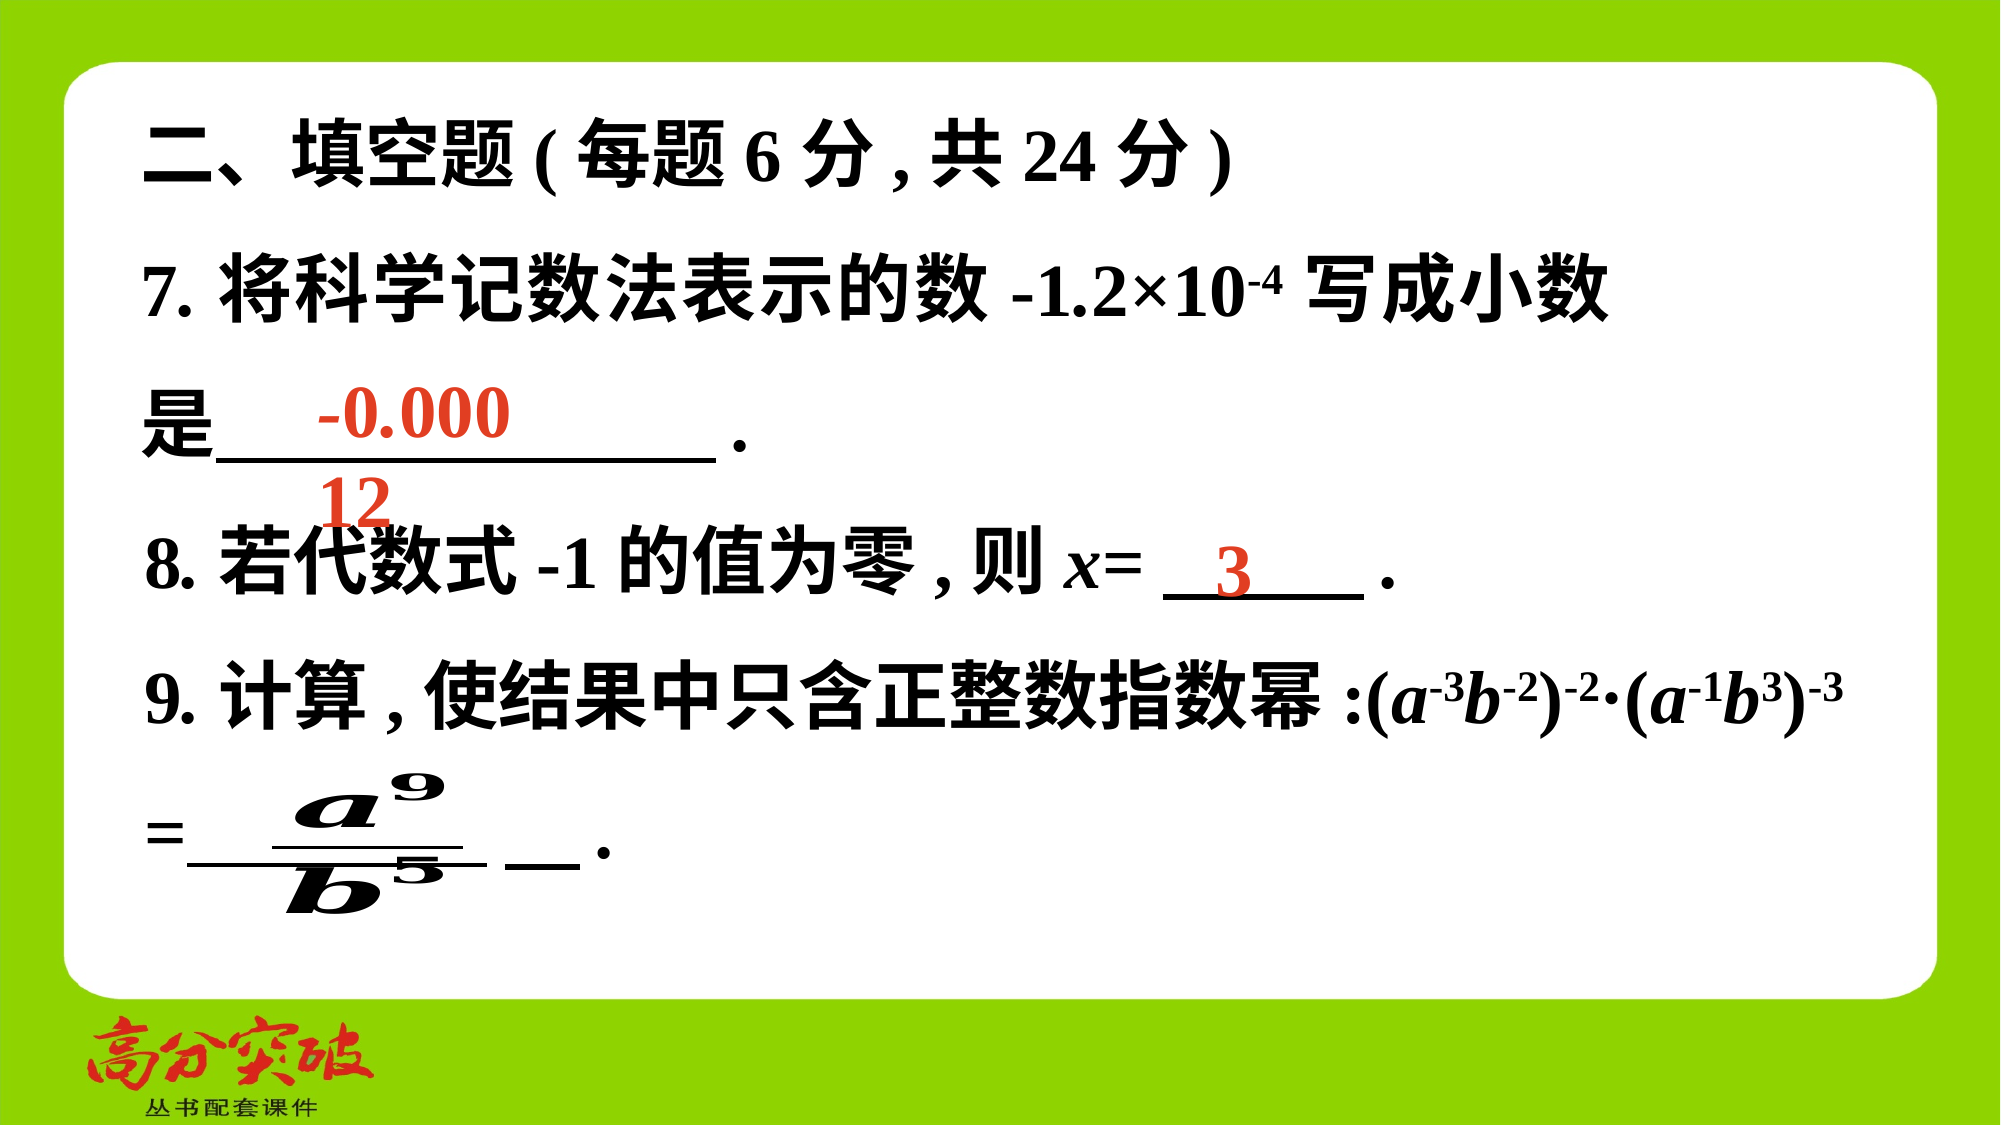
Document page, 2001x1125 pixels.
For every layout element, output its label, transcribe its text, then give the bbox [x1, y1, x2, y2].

text_box 二、填空题(每题6分,共24分) 7.将科学记数法表示的数-1.2×10-4写成小数是 . [125, 54, 1626, 475]
text_box 3 [1200, 514, 1289, 620]
text_box -0.000 12 [303, 355, 634, 551]
picture [0, 0, 2001, 1125]
